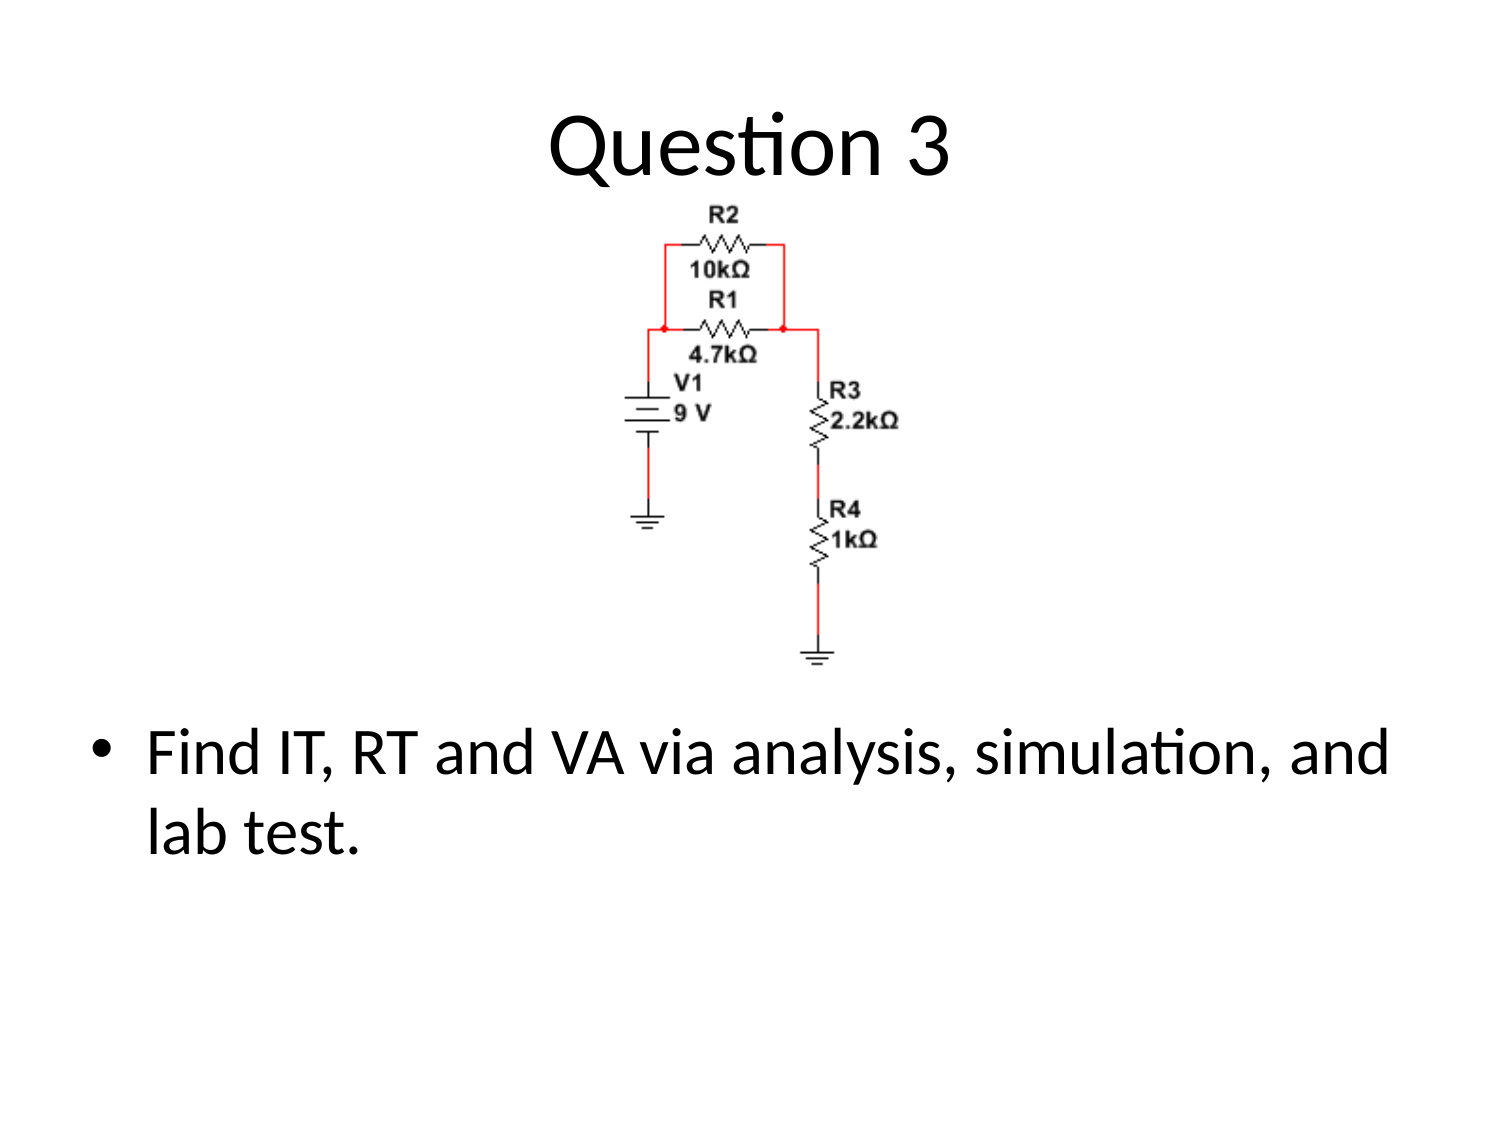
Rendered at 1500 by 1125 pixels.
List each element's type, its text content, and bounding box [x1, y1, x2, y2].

picture [612, 199, 911, 688]
list Find IT, RT and VA via analysis, simulation, and lab test. [75, 699, 1425, 1005]
title Question 3 [75, 45, 1425, 233]
